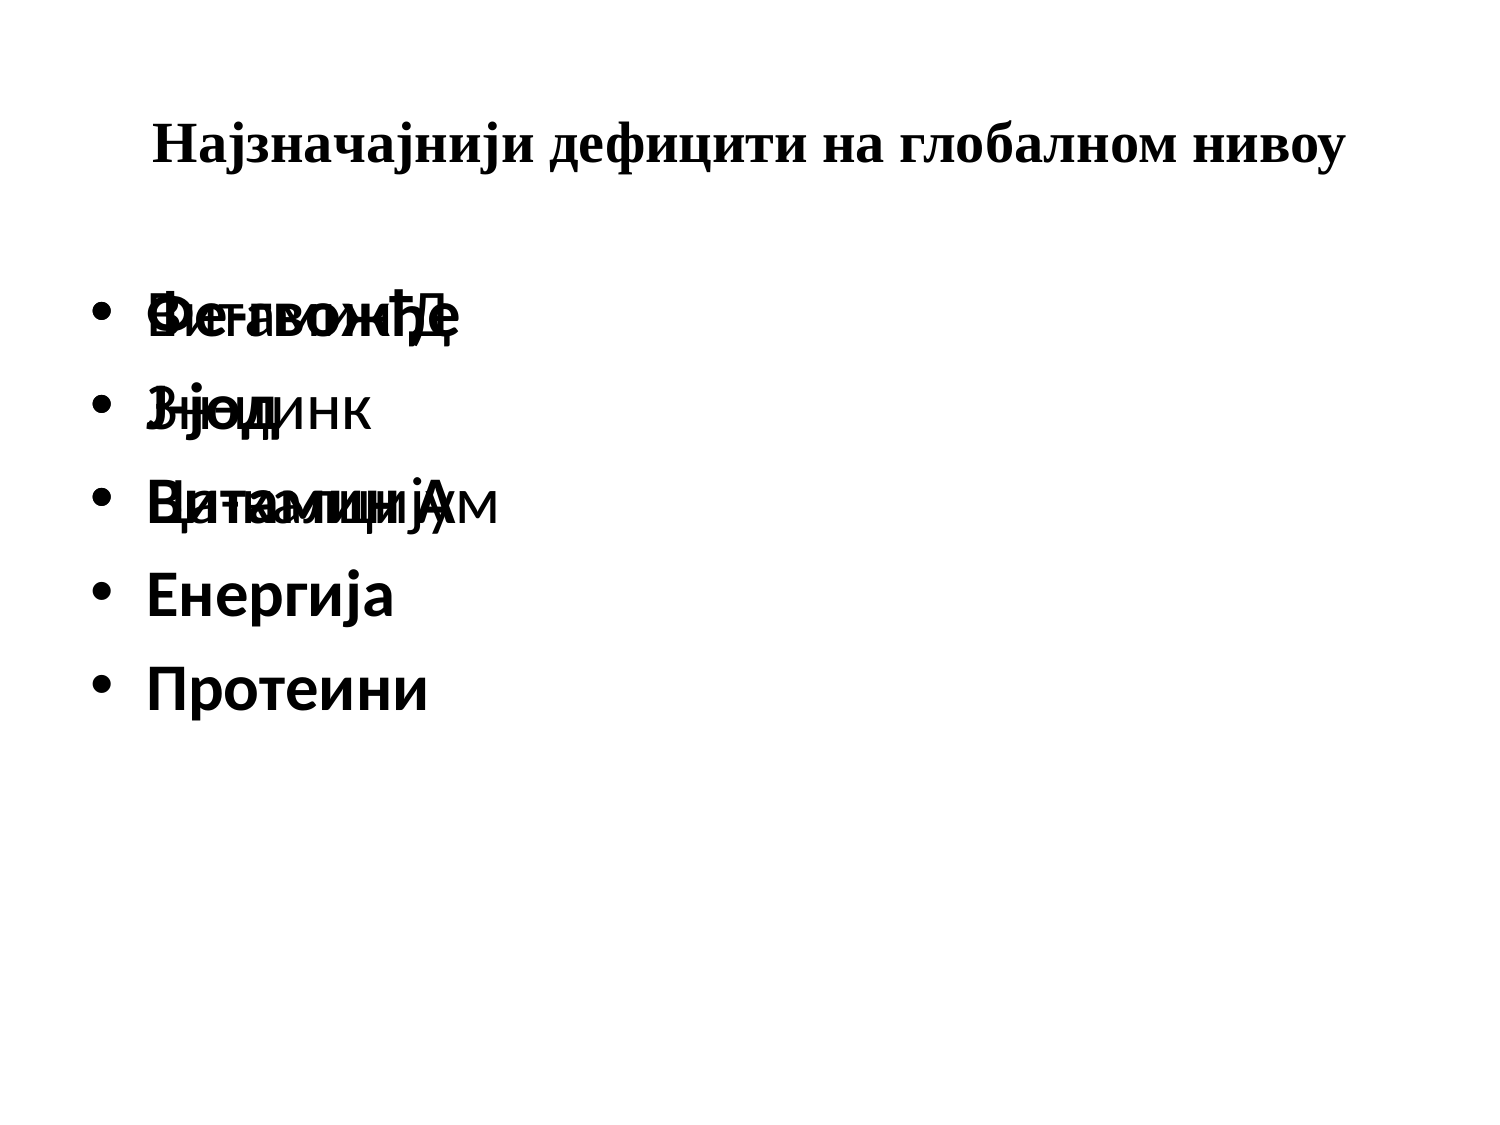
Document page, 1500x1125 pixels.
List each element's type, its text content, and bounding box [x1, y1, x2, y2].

list Витамин Д Зн-цинк Ца-калцијум [75, 262, 1425, 1005]
title Најзначајнији дефицити на глобалном нивоу [75, 45, 1425, 233]
